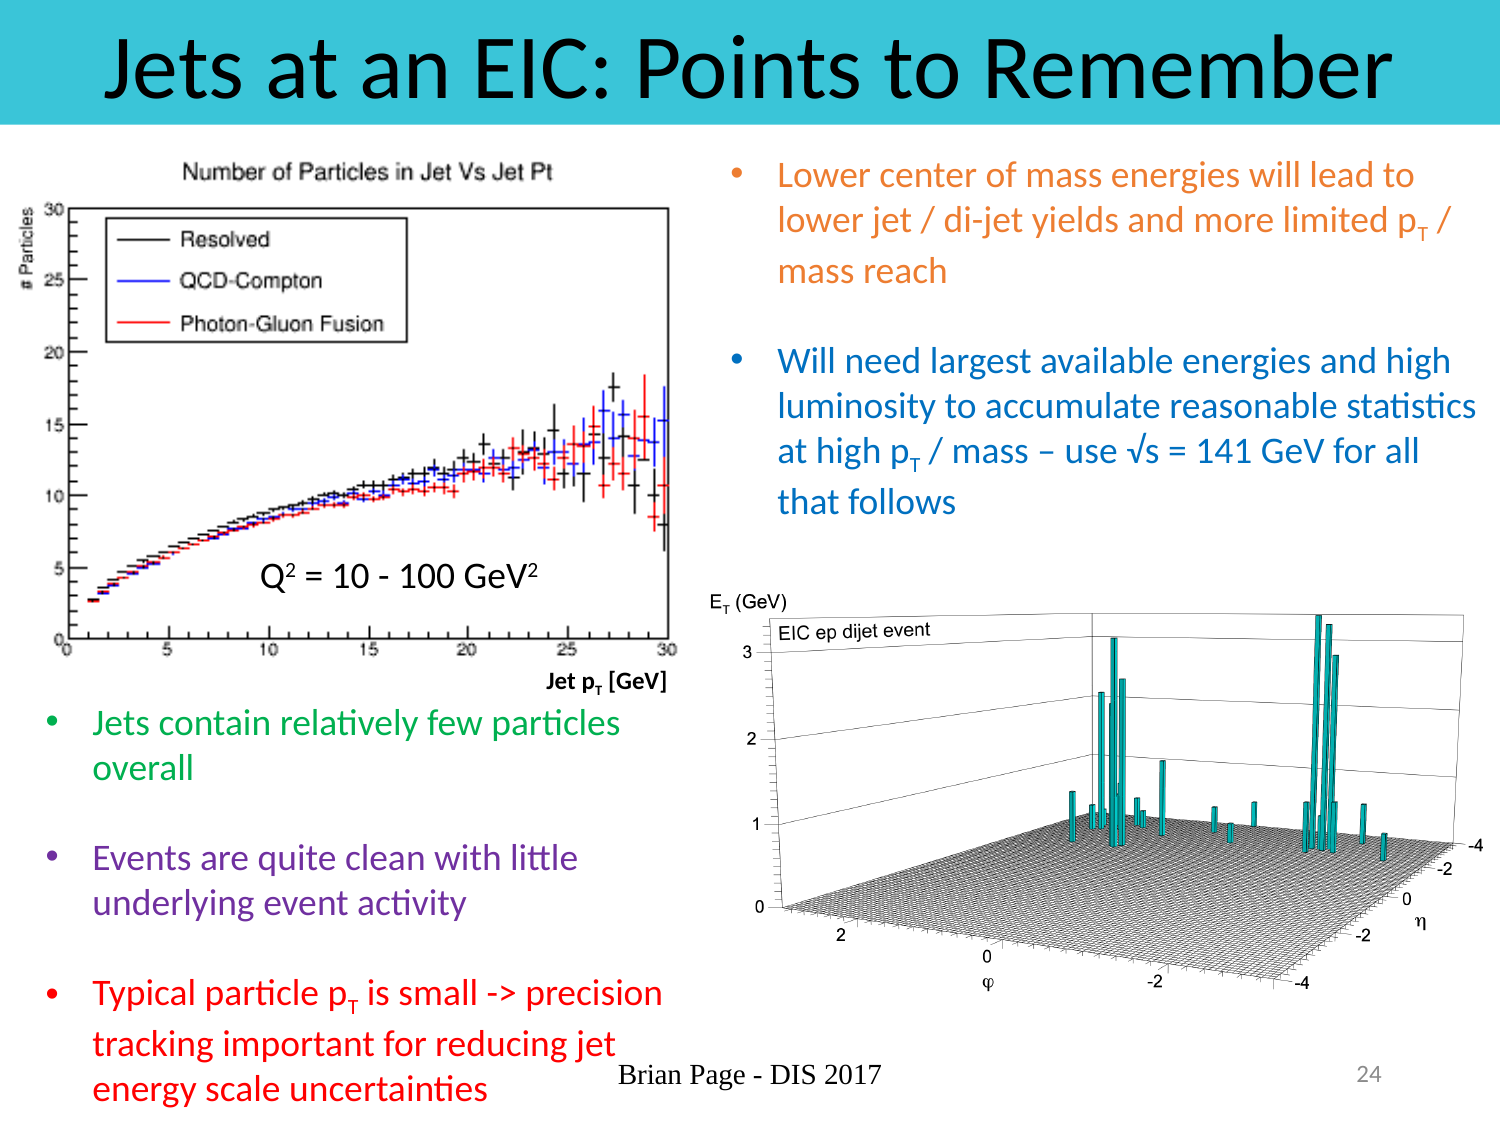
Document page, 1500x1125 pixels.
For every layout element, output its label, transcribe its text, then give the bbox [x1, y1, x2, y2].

footer Brian Page - DIS 2017 [712, 1042, 1004, 1103]
slide_number 24 [1059, 1042, 1397, 1103]
text_box Lower center of mass energies will lead to lower jet / di-jet yields and more limited pT / mass reach Will need largest available energies and high luminosity to accumulate reasonable statistics at high pT / mass – use √s = 141 GeV for all that follows [760, 142, 1499, 530]
text_box Jets at an EIC: Points to Remember [0, 0, 1500, 125]
picture [0, 137, 1500, 1013]
text_box Jets contain relatively few particles overall Events are quite clean with little underlying event activity Typical particle pT is small -> precision tracking important for reducing jet energy scale uncertainties [30, 705, 712, 1117]
